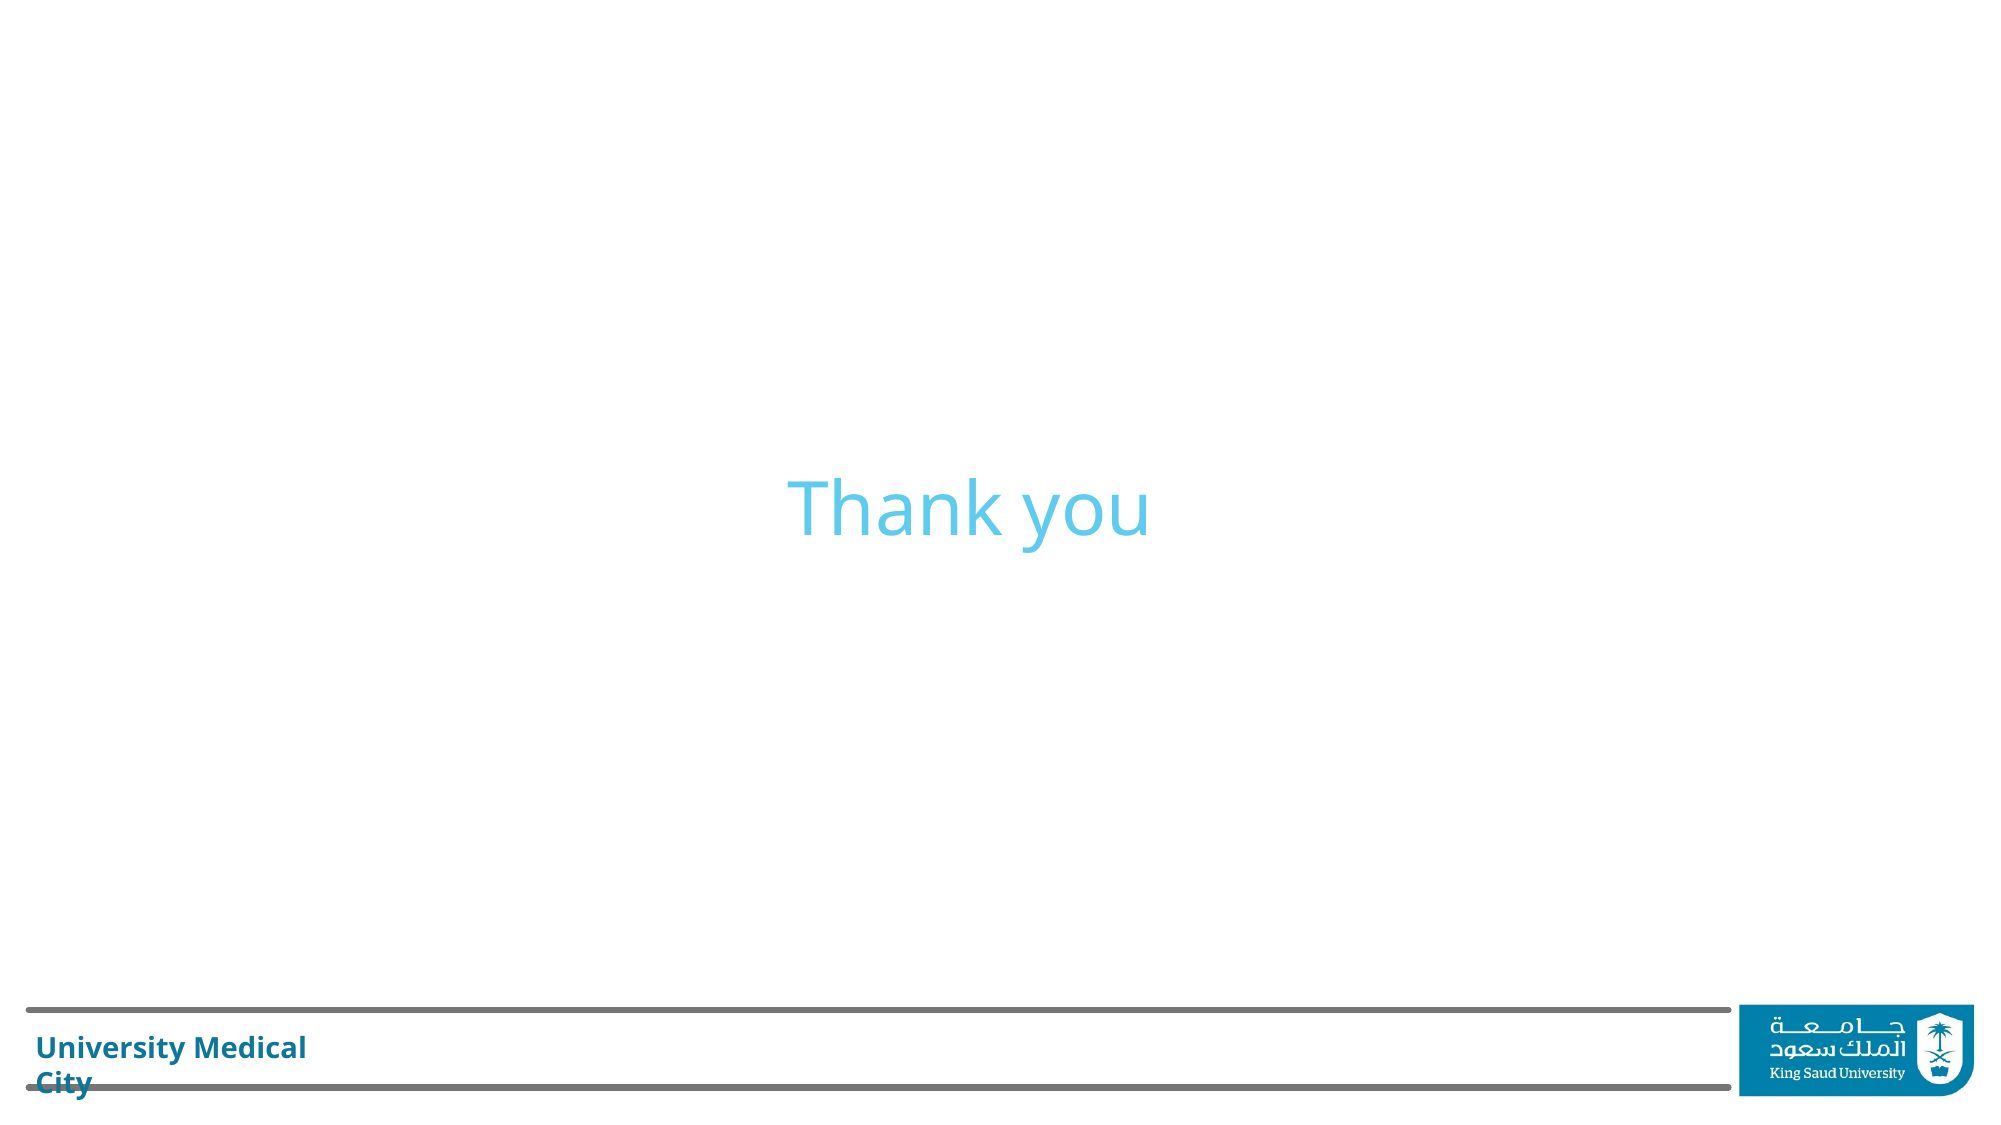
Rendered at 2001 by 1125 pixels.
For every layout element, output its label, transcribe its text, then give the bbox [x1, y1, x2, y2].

title Thank you [206, 452, 1912, 709]
picture [1737, 1002, 1976, 1099]
